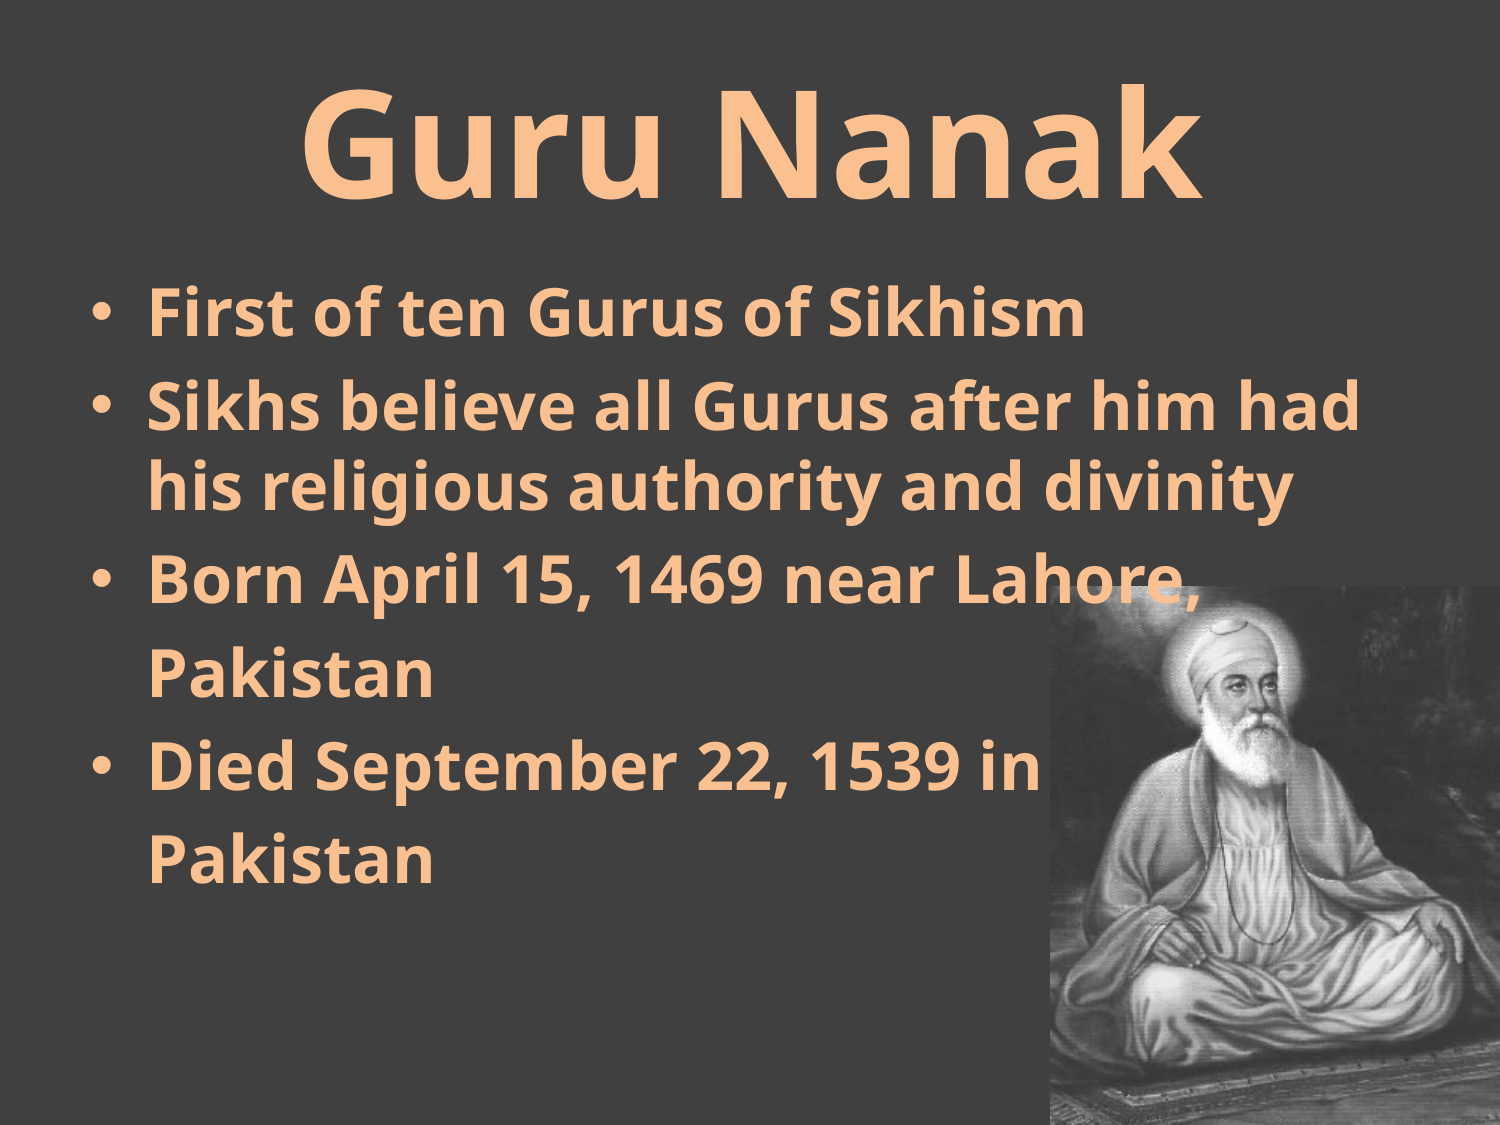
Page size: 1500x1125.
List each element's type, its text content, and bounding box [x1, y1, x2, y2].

title Guru Nanak [75, 45, 1425, 233]
list First of ten Gurus of Sikhism Sikhs believe all Gurus after him had his religious authority and divinity Born April 15, 1469 near Lahore, Pakistan Died September 22, 1539 in Pakistan [75, 262, 1425, 1005]
picture [1049, 586, 1500, 1125]
